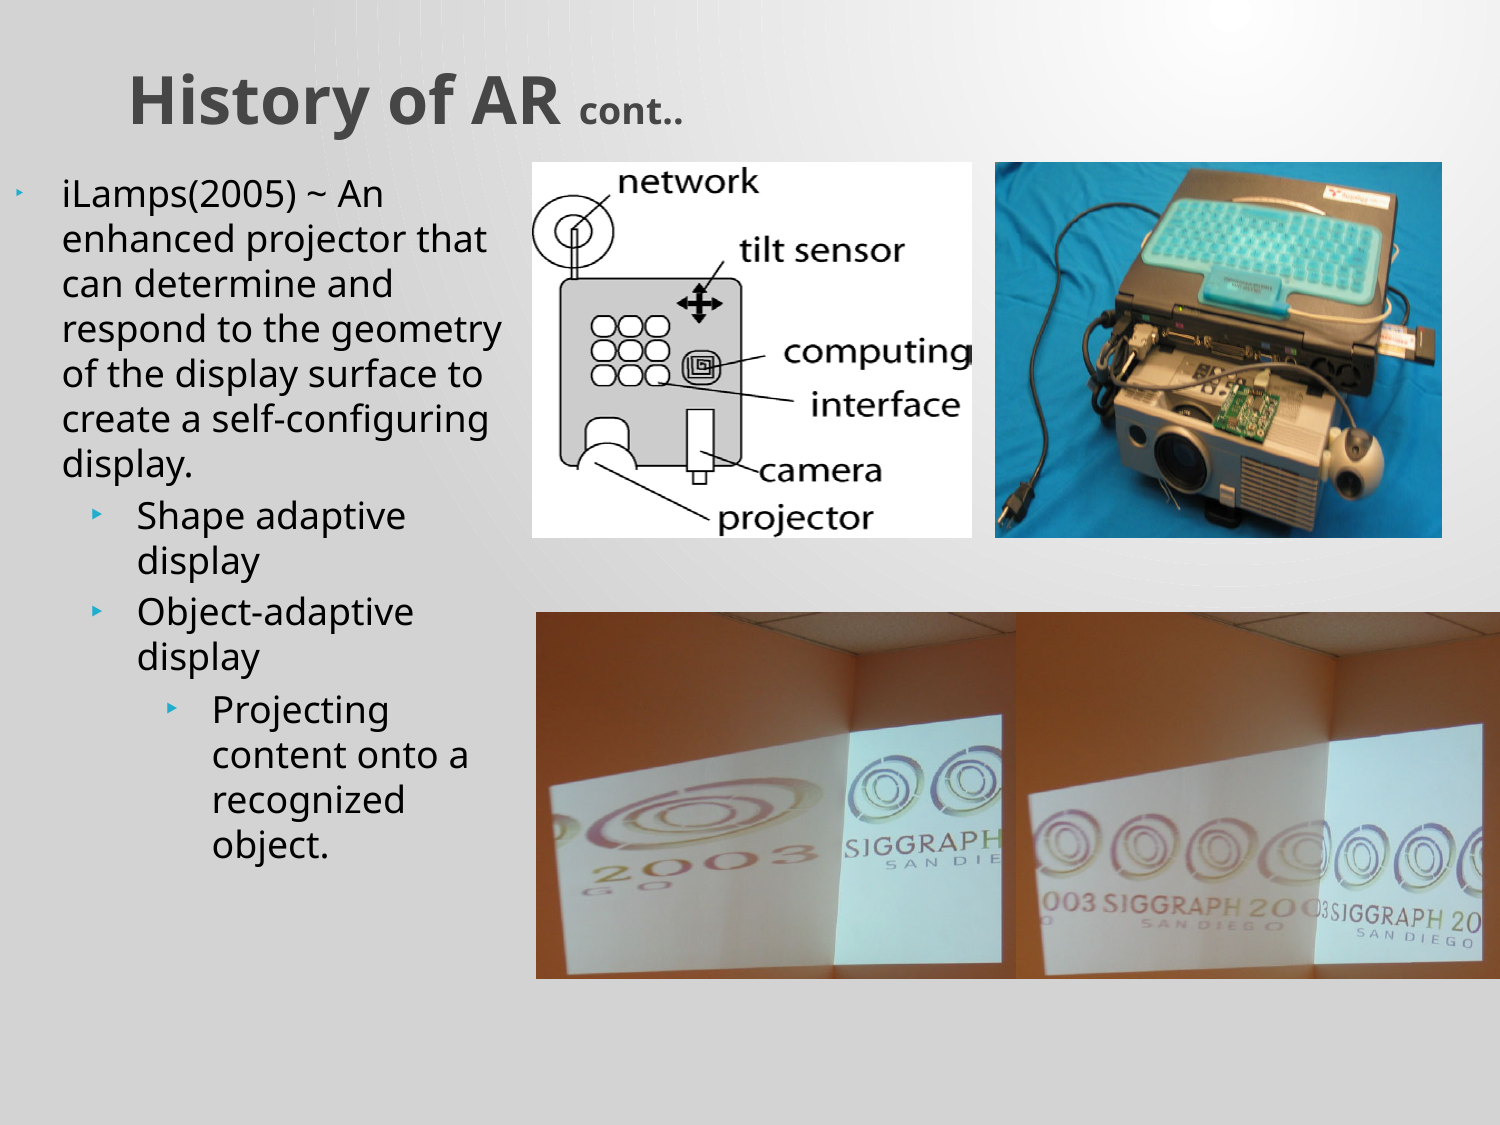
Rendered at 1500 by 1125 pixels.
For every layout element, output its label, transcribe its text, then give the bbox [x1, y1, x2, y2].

picture [532, 162, 972, 538]
picture [995, 161, 1442, 538]
list History of AR cont.. [112, 50, 1425, 163]
list iLamps(2005) ~ An enhanced projector that can determine and respond to the geometry of the display surface to create a self-configuring display. Shape adaptive display Object-adaptive display Projecting content onto a recognized object. [0, 162, 525, 1100]
picture [536, 612, 1500, 979]
title History Cont.. [525, 800, 530, 875]
